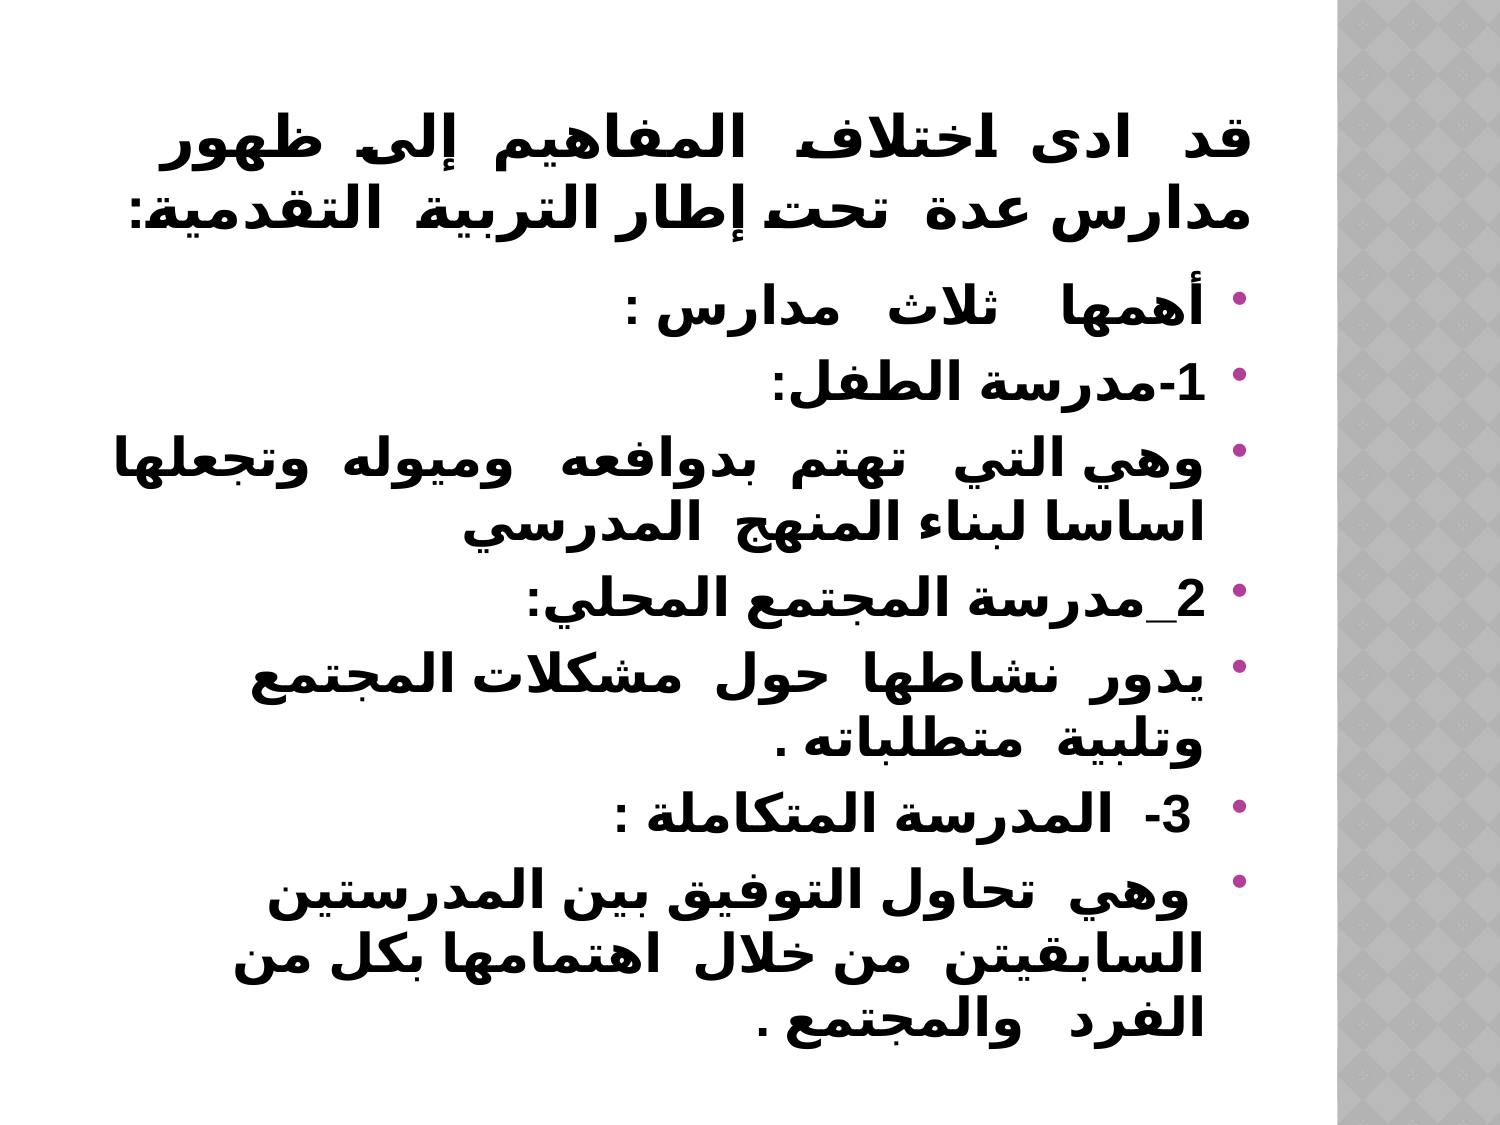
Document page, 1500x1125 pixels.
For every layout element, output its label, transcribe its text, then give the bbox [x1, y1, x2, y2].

list أهمها ثلاث مدارس : 1-مدرسة الطفل: وهي التي تهتم بدوافعه وميوله وتجعلها اساسا لبناء المنهج المدرسي 2_مدرسة المجتمع المحلي: يدور نشاطها حول مشكلات المجتمع وتلبية متطلباته . 3- المدرسة المتكاملة : وهي تحاول التوفيق بين المدرستين السابقيتن من خلال اهتمامها بكل من الفرد والمجتمع . [75, 264, 1263, 1059]
title قد ادى اختلاف المفاهيم إلى ظهور مدارس عدة تحت إطار التربية التقدمية: [75, 52, 1263, 240]
